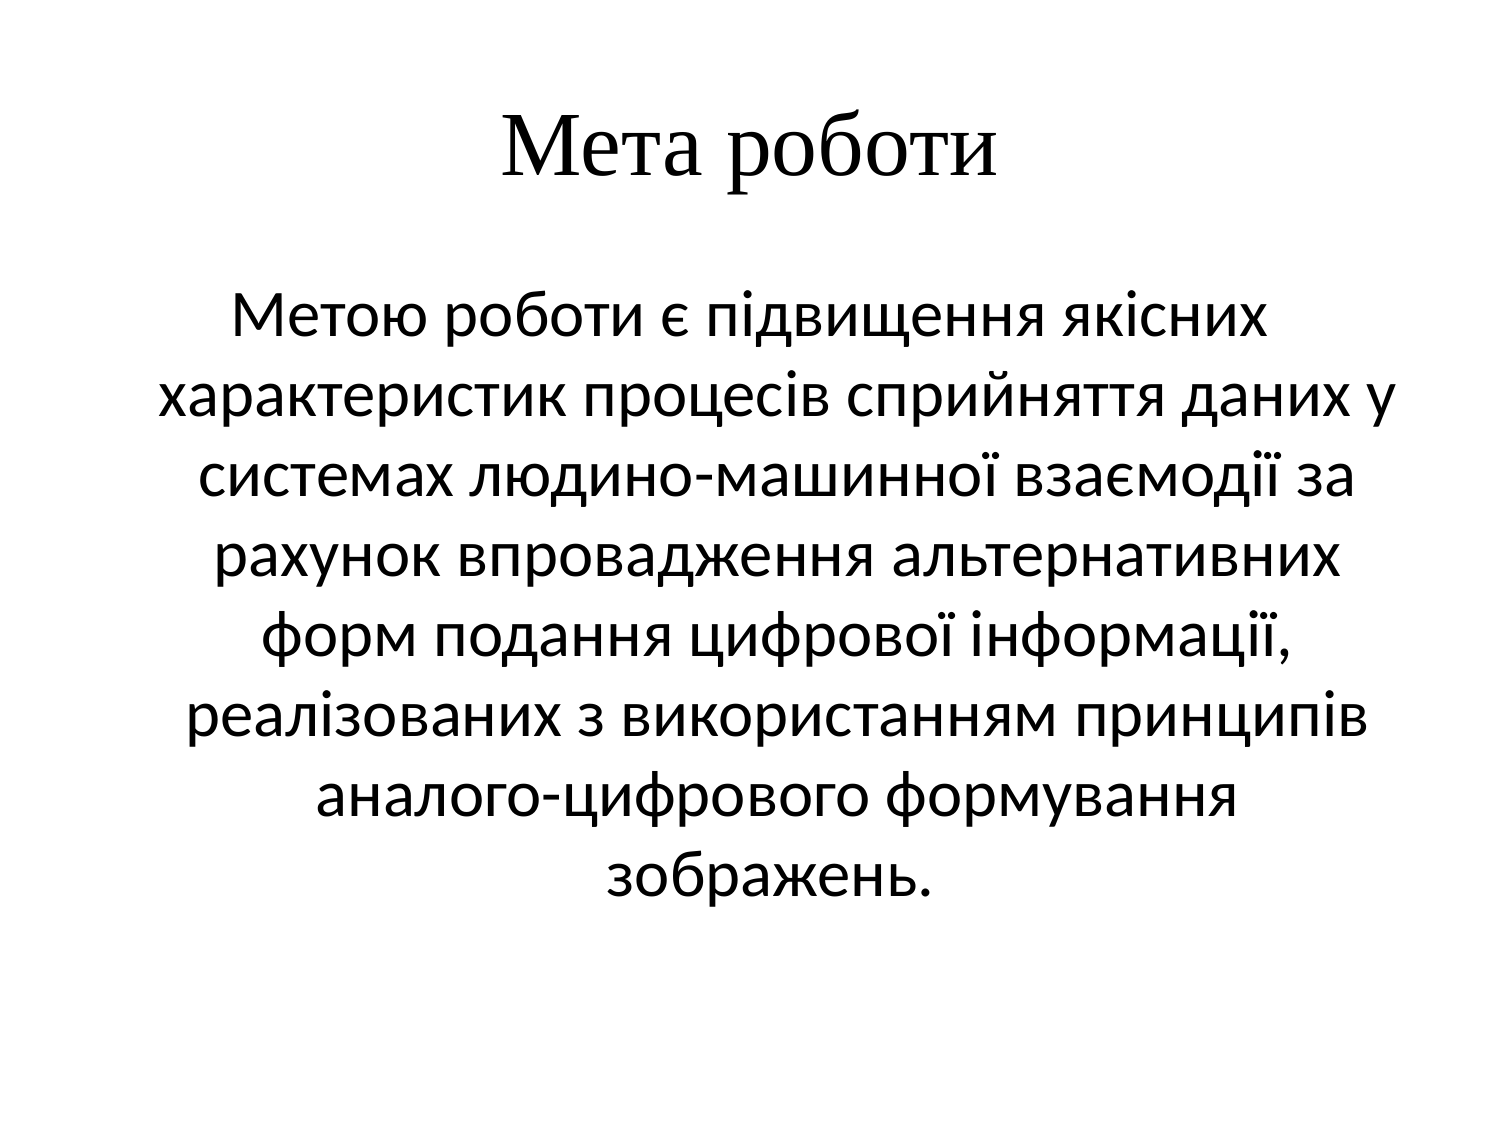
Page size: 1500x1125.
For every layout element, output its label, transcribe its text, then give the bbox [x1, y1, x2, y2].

list Метою роботи є підвищення якісних характеристик процесів сприйняття даних у системах людино-машинної взаємодії за рахунок впровадження альтернативних форм подання цифрової інформації, реалізованих з використанням принципів аналого-цифрового формування зображень. [75, 262, 1425, 1005]
title Мета роботи [75, 45, 1425, 233]
